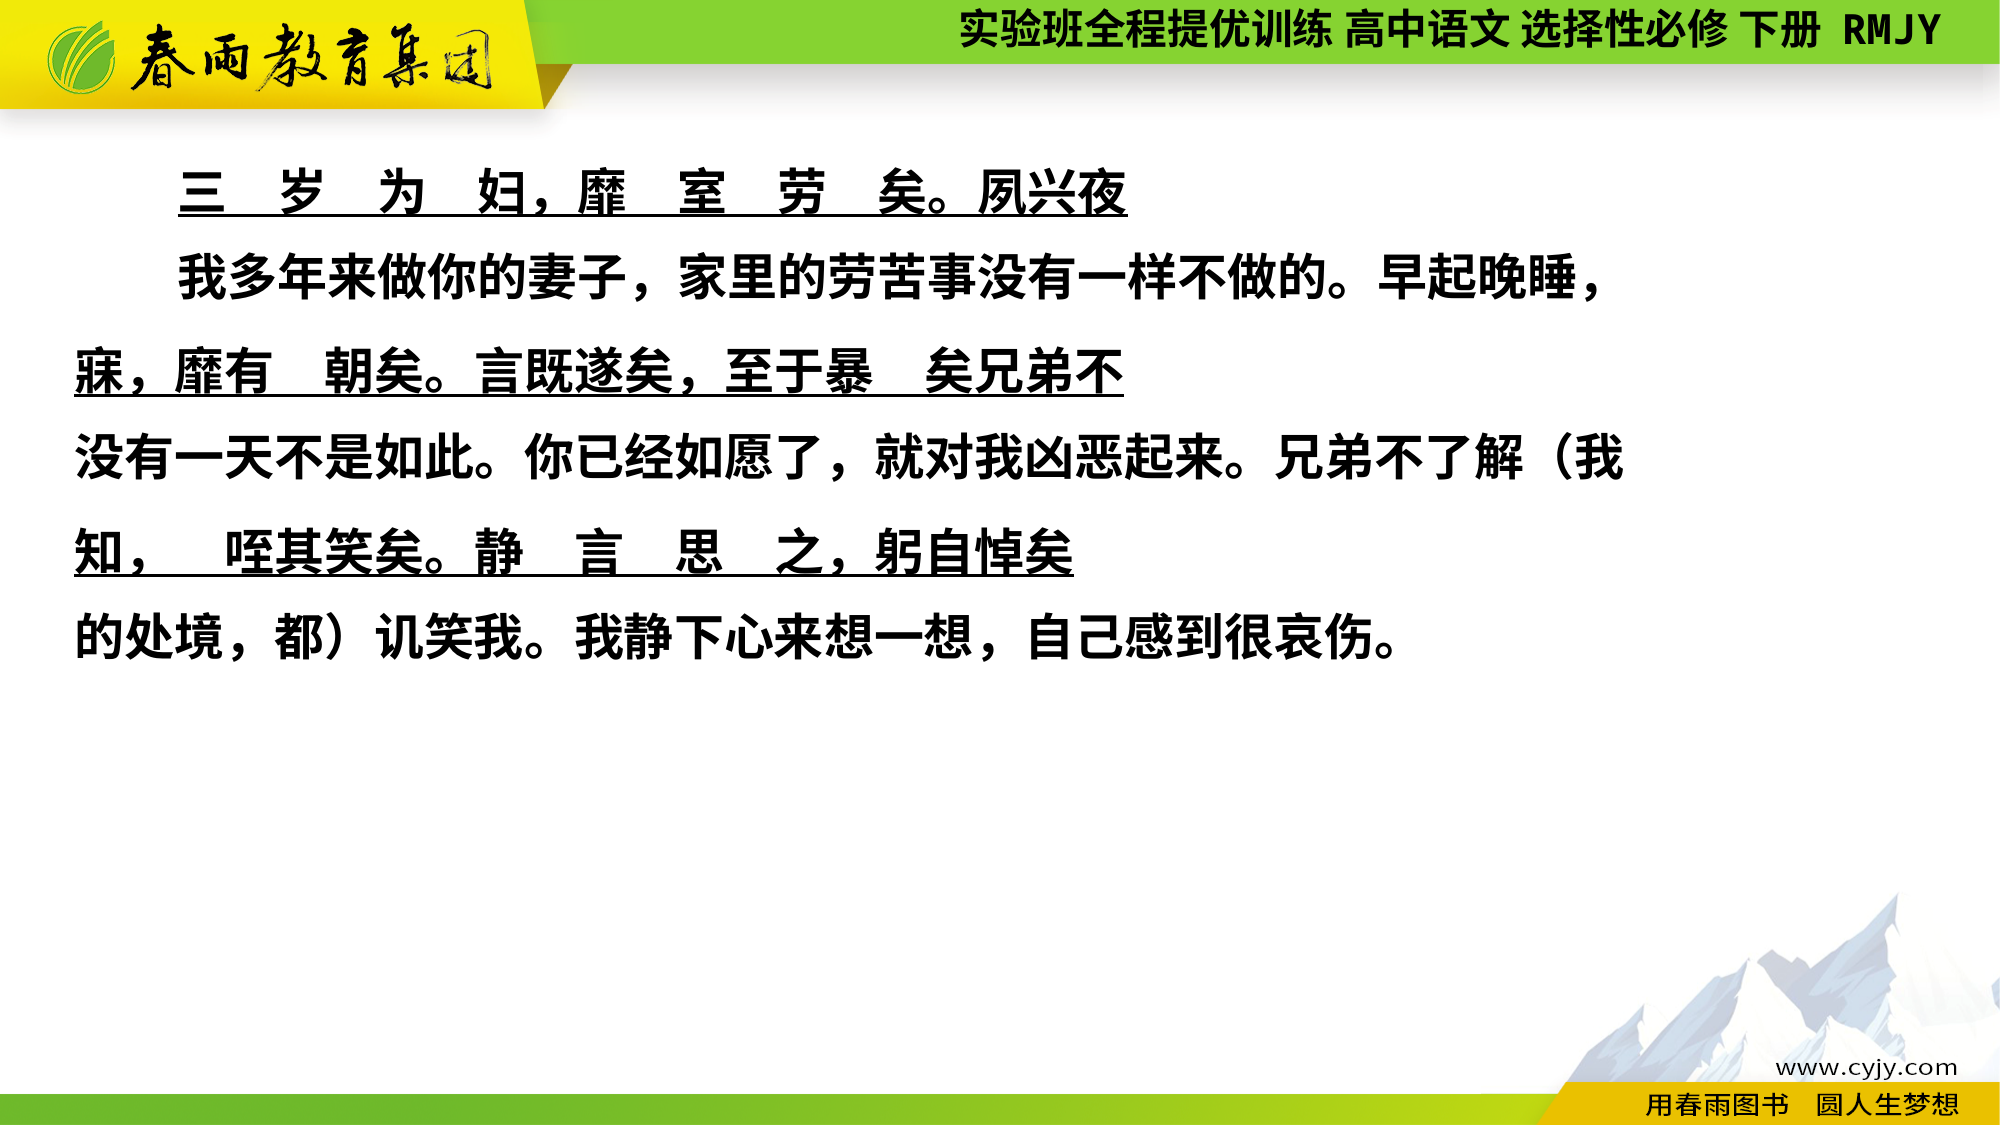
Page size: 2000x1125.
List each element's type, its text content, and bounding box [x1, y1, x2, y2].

text_box 我多年来做你的妻子，家里的劳苦事没有一样不做的。早起晚睡， 没有一天不是如此。你已经如愿了，就对我凶恶起来。兄弟不了解（我 的处境，都）讥笑我。我静下心来想一想，自己感到很哀伤。 [59, 208, 1944, 673]
picture [0, 0, 2000, 1125]
